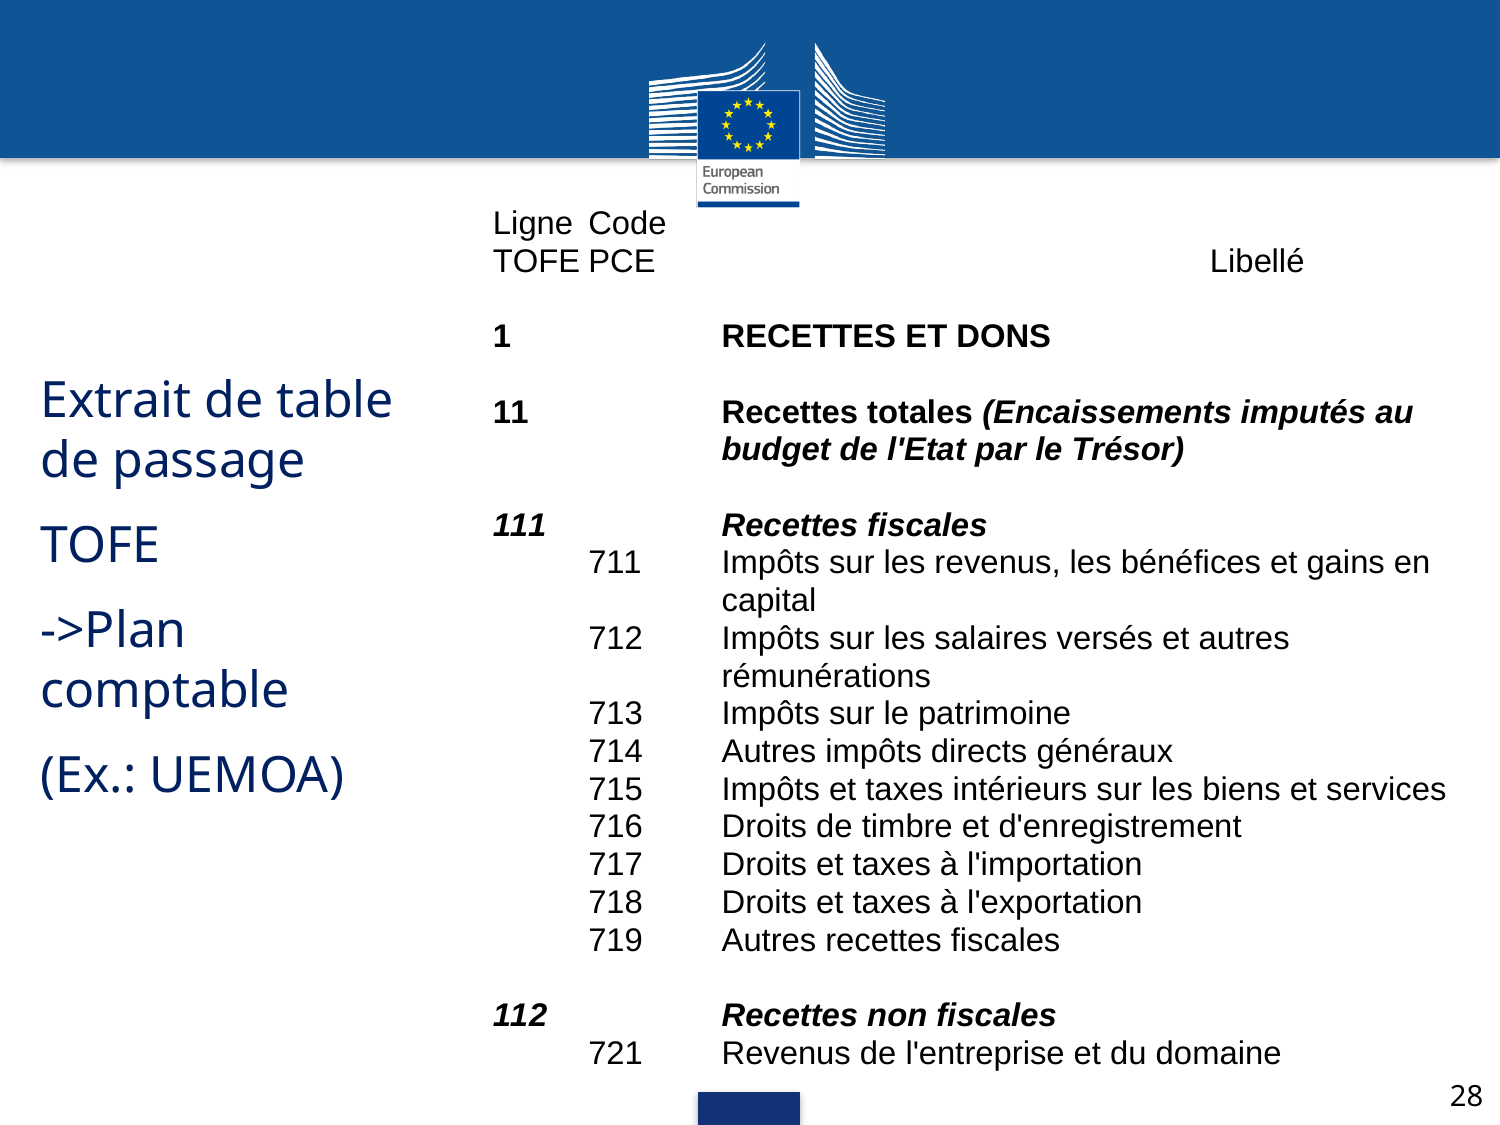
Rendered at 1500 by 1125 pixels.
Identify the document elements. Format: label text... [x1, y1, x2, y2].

text_box Extrait de table de passage TOFE ->Plan comptable (Ex.: UEMOA) [27, 361, 457, 810]
picture [649, 42, 885, 128]
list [488, 128, 1497, 1125]
